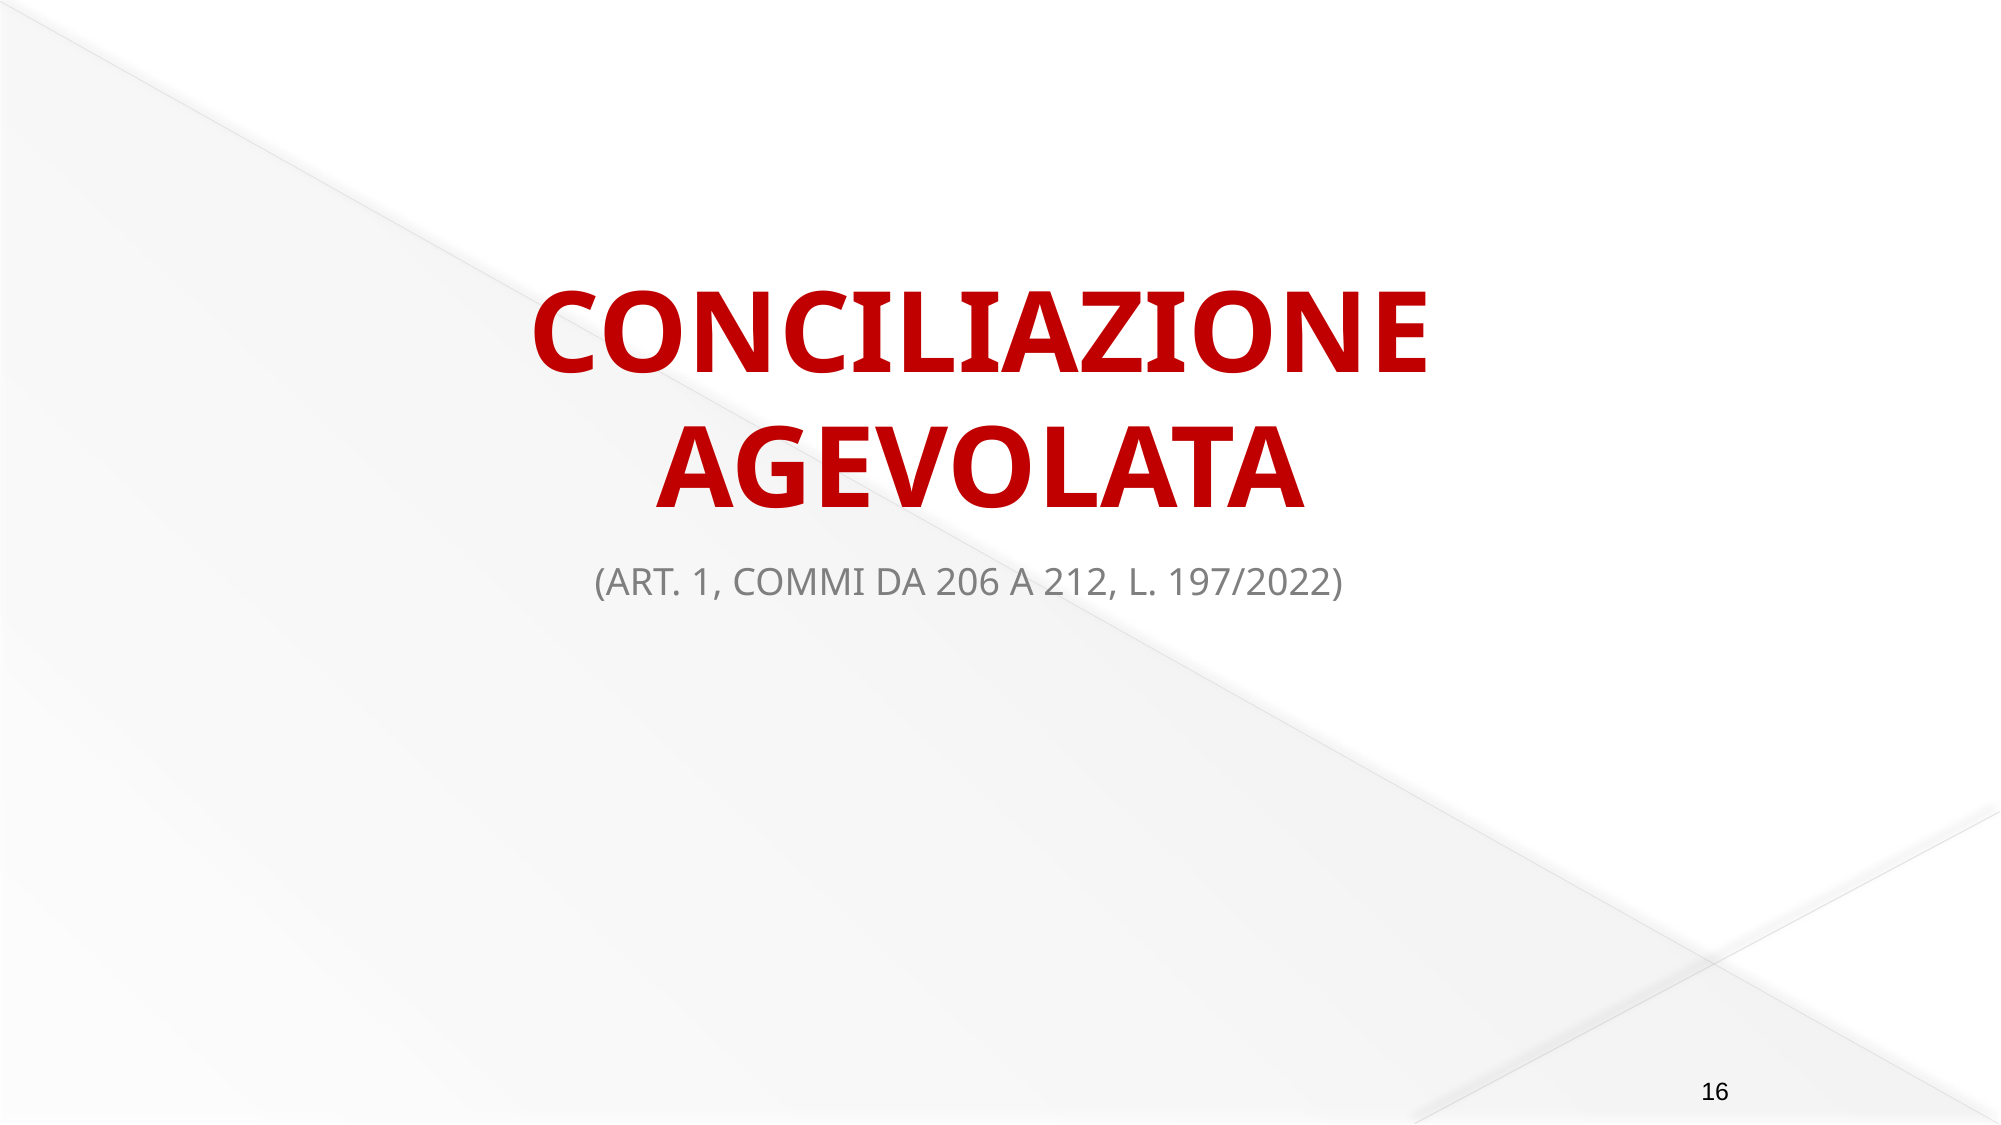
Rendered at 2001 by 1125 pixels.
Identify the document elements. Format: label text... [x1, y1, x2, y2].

slide_number 16 [1660, 1063, 1771, 1113]
text_box (ART. 1, COMMI DA 206 A 212, L. 197/2022) [279, 550, 1659, 731]
text_box CONCILIAZIONE AGEVOLATA [244, 267, 1718, 538]
